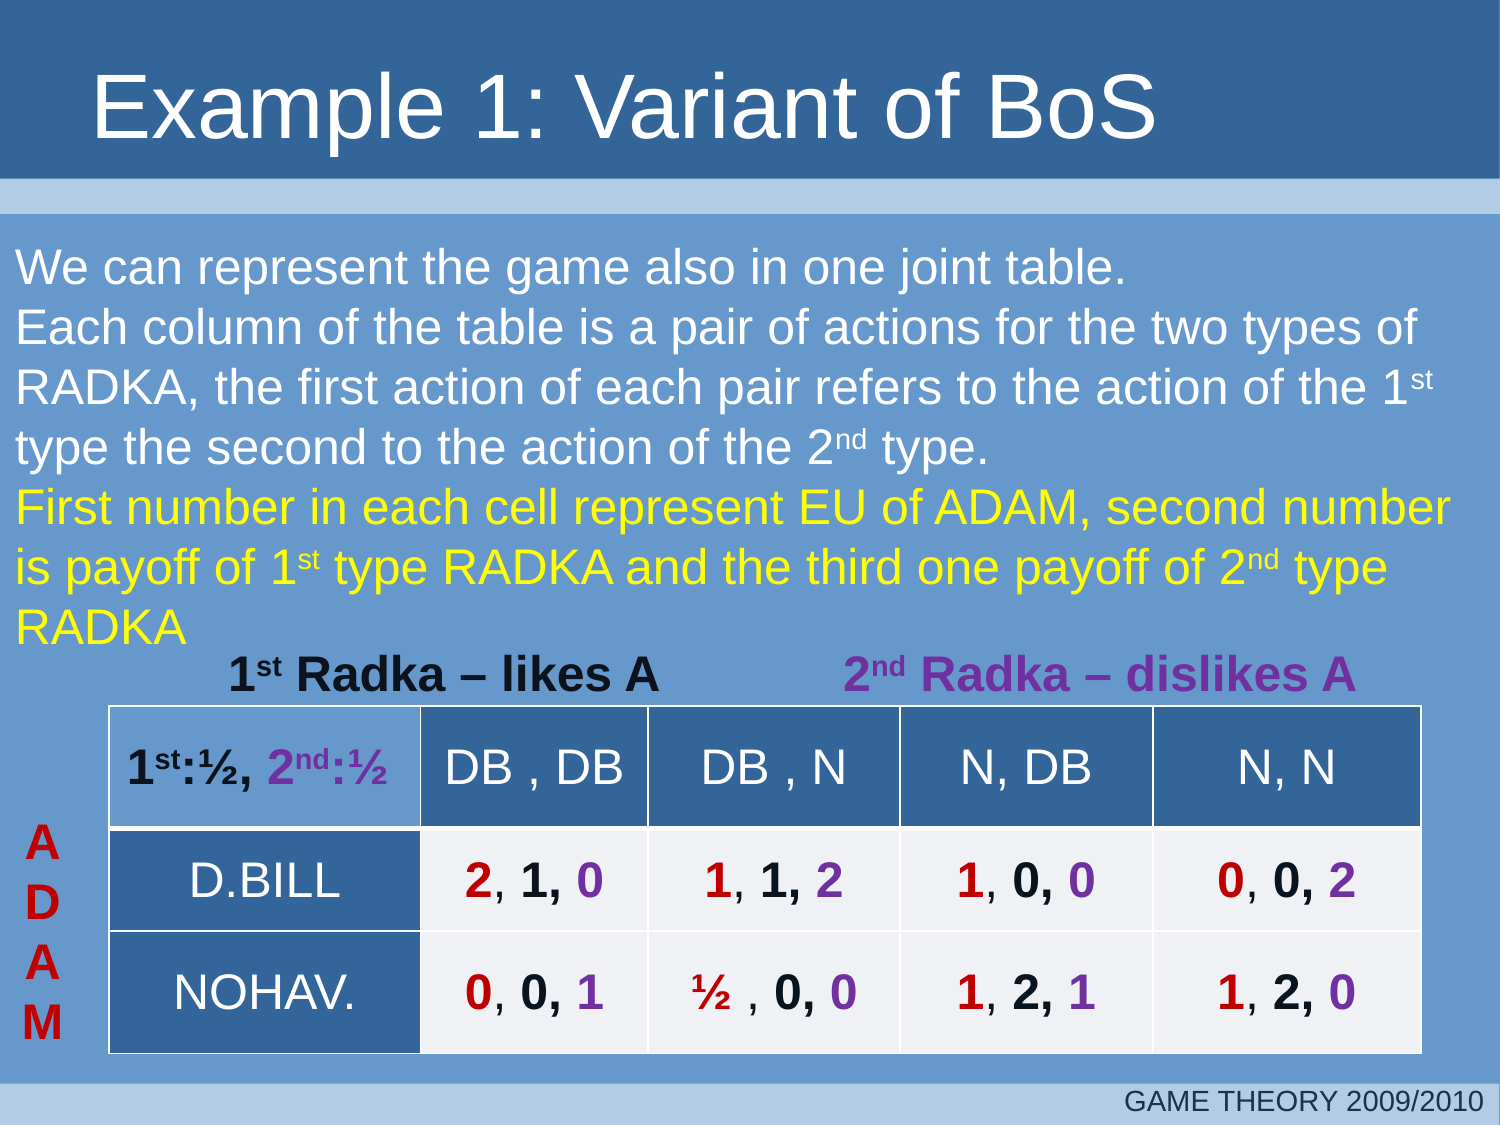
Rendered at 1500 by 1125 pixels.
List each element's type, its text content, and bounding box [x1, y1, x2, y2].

table_cell NOHAV. [110, 932, 420, 1053]
table_cell 0, 0, 2 [1154, 831, 1420, 930]
table_cell 2, 1, 0 [421, 831, 647, 930]
text_box ADAM [0, 802, 86, 1057]
table_cell 1, 1, 2 [649, 831, 899, 930]
text_box GAME THEORY 2009/2010 [1109, 1075, 1500, 1125]
text_box We can represent the game also in one joint table. Each column of the table is a pair of actions for the two types of RADKA, the first action of each pair refers to the action of the 1st type the second to the action of the 2nd type. First number in each cell represent EU of ADAM, second number is payoff of 1st type RADKA and the third one payoff of 2nd type RADKA [0, 227, 1500, 662]
table_cell 1, 2, 0 [1154, 932, 1420, 1053]
table_header 1st:½, 2nd:½ [110, 707, 420, 826]
table_header N, N [1154, 707, 1420, 826]
title Example 1: Variant of BoS [74, 42, 1436, 162]
table_header DB , N [649, 707, 899, 826]
text_box 2nd Radka – dislikes A [809, 662, 1391, 705]
text_box 1st Radka – likes A [192, 662, 696, 710]
table_cell ½ , 0, 0 [649, 932, 899, 1053]
table_header DB , DB [421, 710, 647, 826]
table_header N, DB [901, 707, 1152, 826]
table_cell D.BILL [110, 831, 420, 930]
table_cell 1, 2, 1 [901, 932, 1152, 1053]
table_cell 1, 0, 0 [901, 831, 1152, 930]
table_cell 0, 0, 1 [421, 932, 647, 1053]
